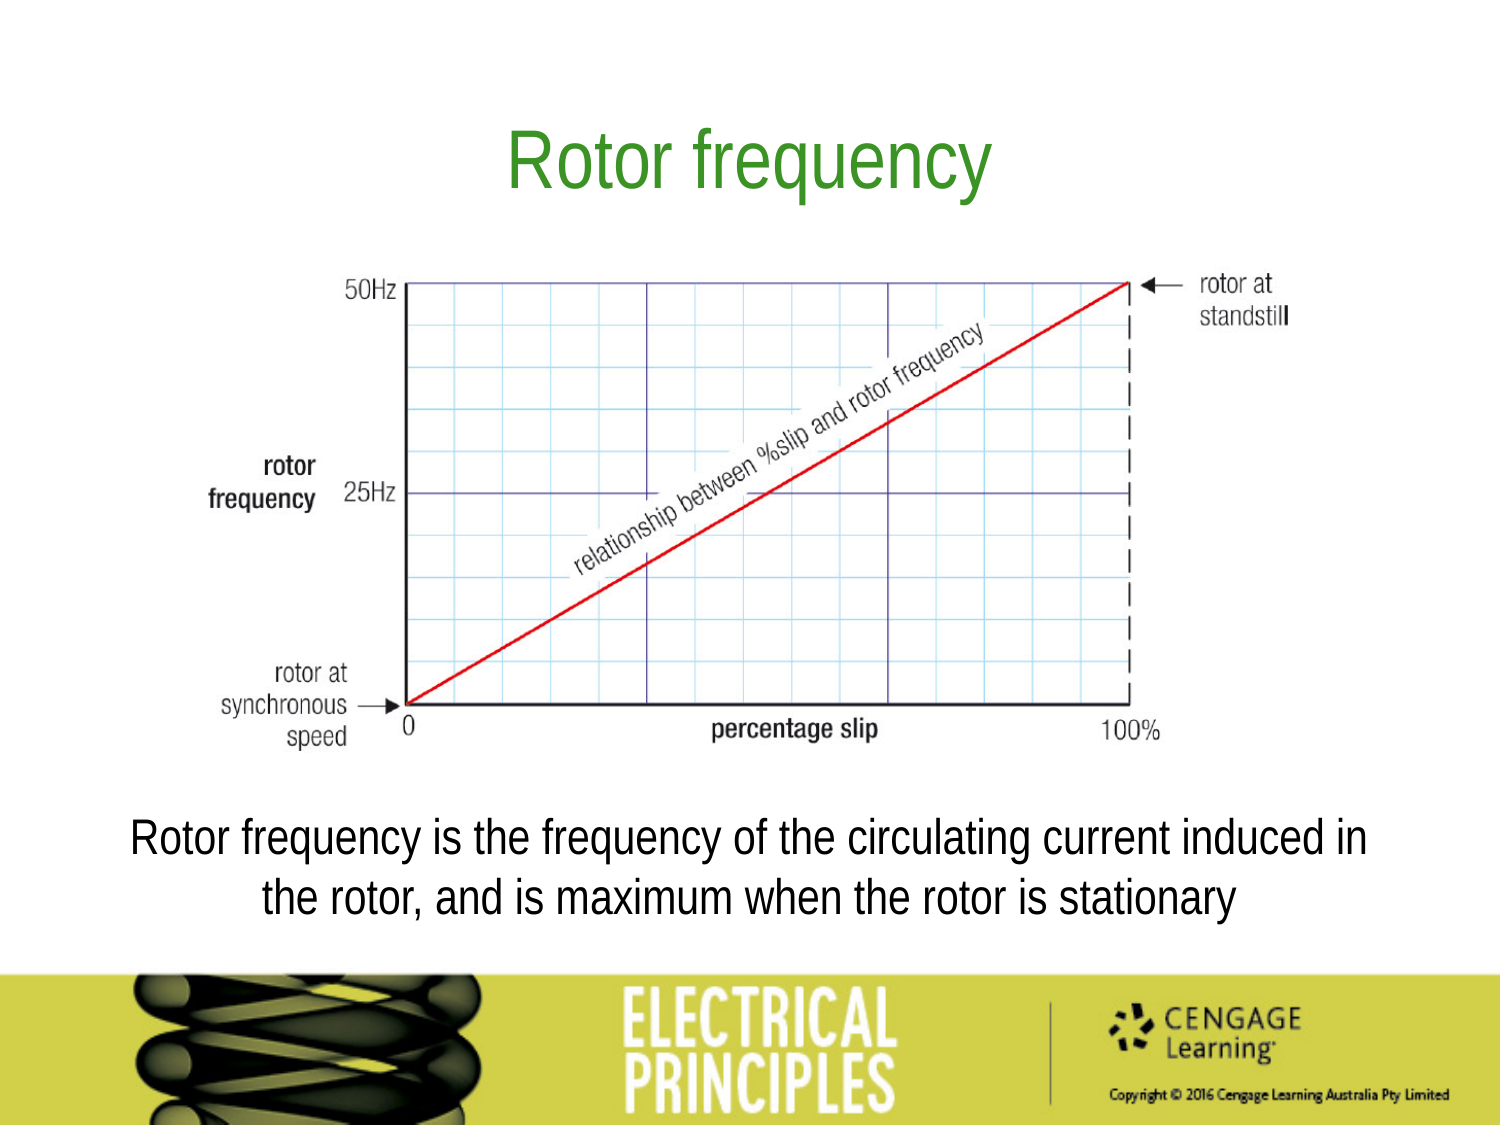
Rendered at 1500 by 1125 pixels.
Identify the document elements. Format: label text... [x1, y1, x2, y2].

text_box Rotor frequency is the frequency of the circulating current induced in the rotor, and is maximum when the rotor is stationary [100, 797, 1400, 932]
text_box Rotor frequency [0, 0, 1500, 207]
picture [0, 207, 1500, 1125]
